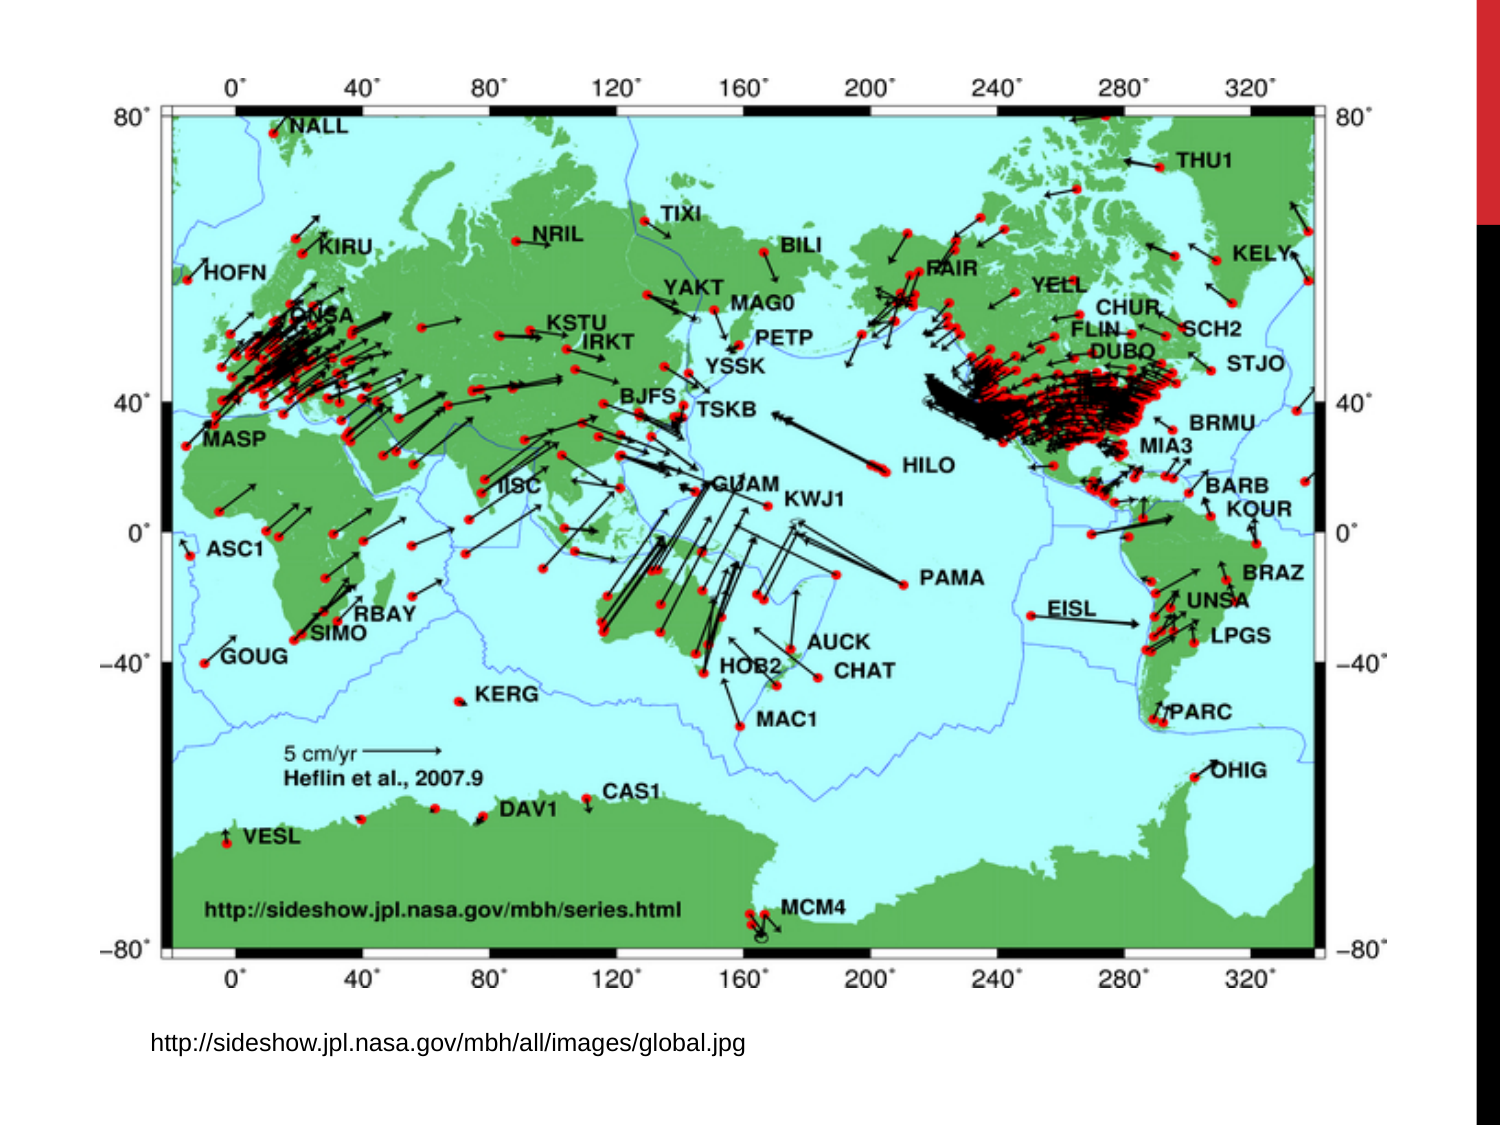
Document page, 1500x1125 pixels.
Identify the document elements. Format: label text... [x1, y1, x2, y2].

text_box http://sideshow.jpl.nasa.gov/mbh/all/images/global.jpg [135, 1018, 886, 1064]
picture [99, 77, 1387, 989]
